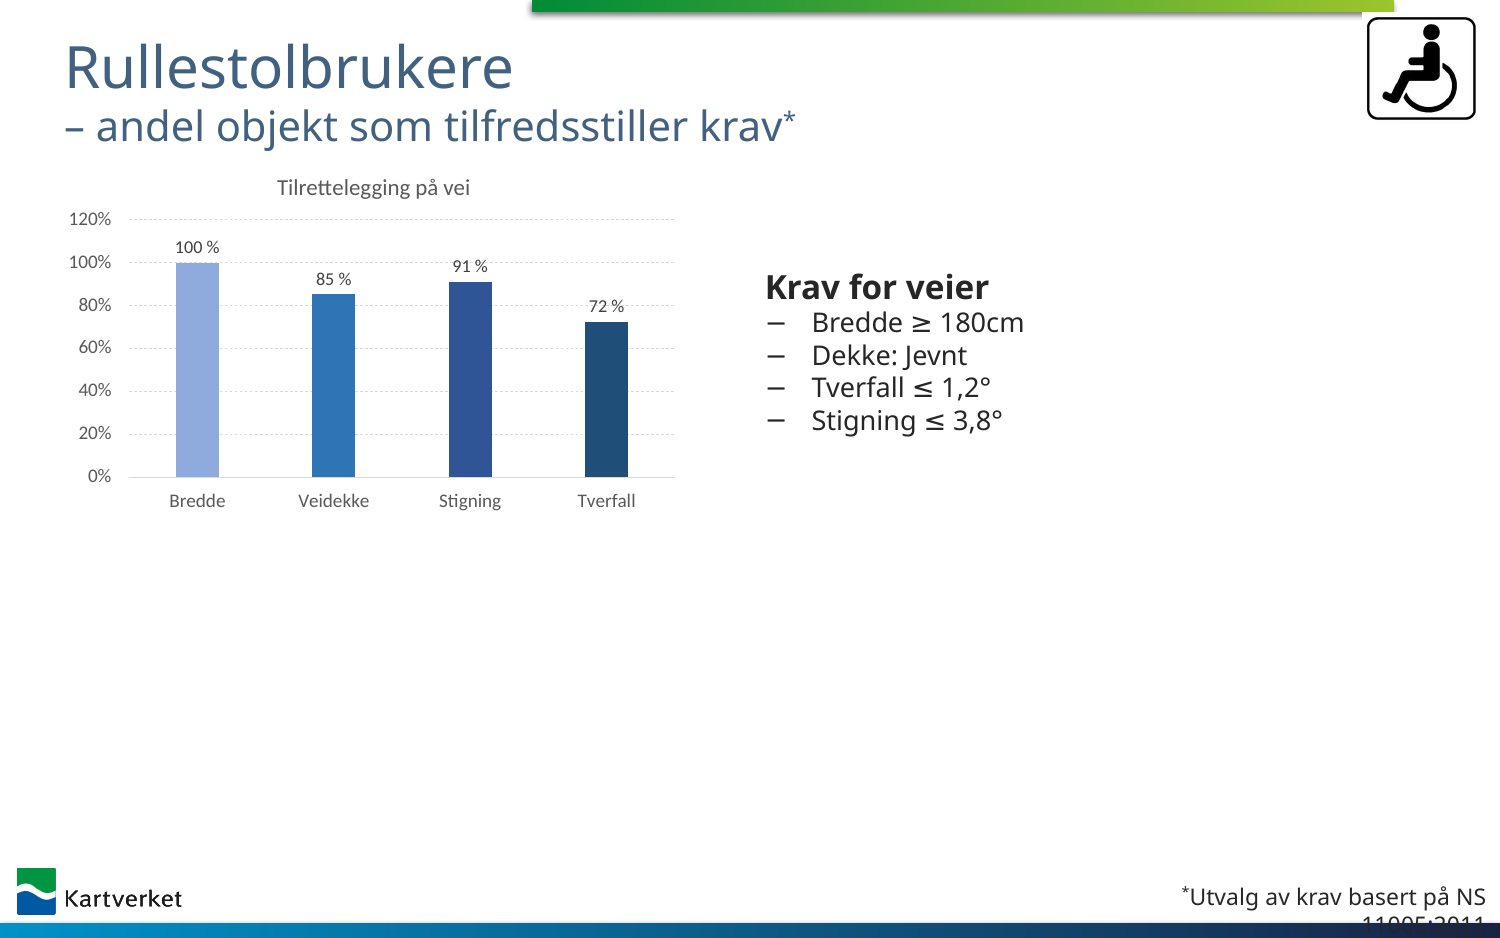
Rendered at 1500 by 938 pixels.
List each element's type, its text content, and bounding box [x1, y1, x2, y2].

text_box Rullestolbrukere – andel objekt som tilfredsstiller krav* [49, 25, 1431, 158]
picture [1362, 12, 1481, 126]
text_box Krav for veier Bredde ≥ 180cm Dekke: Jevnt Tverfall ≤ 1,2° Stigning ≤ 3,8° [750, 258, 1234, 444]
text_box *Utvalg av krav basert på NS 11005:2011 [1068, 873, 1500, 938]
picture [62, 166, 686, 519]
